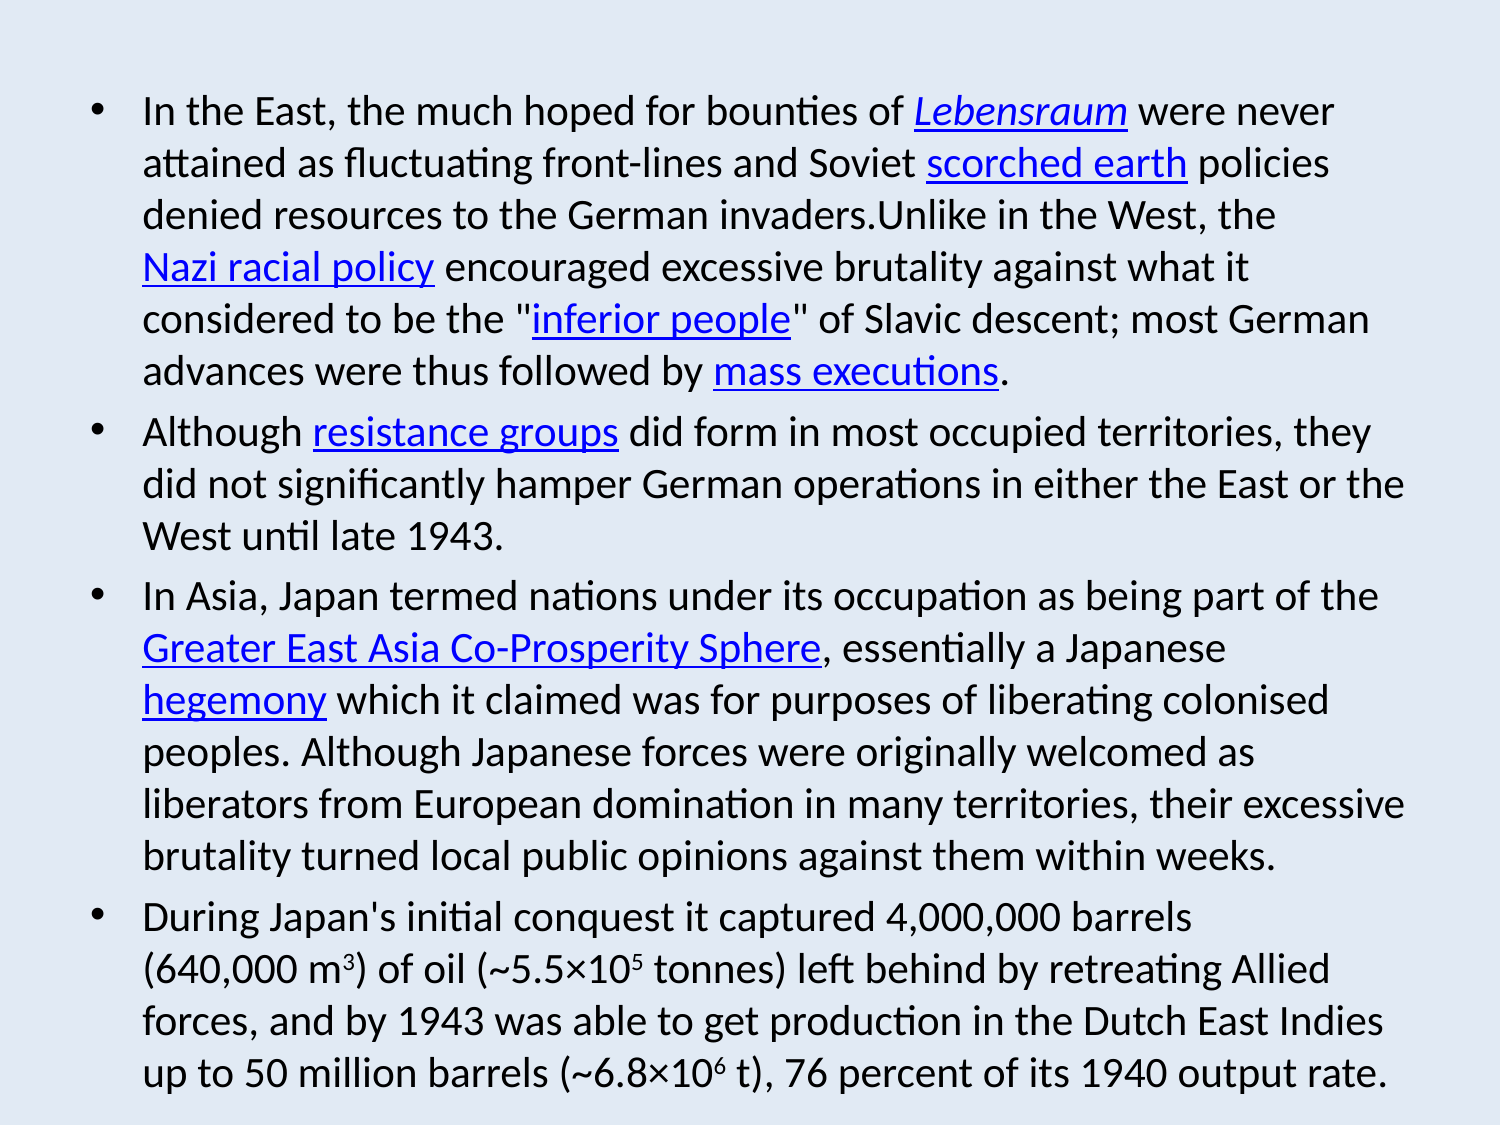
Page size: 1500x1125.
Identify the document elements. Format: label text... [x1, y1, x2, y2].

list In the East, the much hoped for bounties of Lebensraum were never attained as fluctuating front-lines and Soviet scorched earth policies denied resources to the German invaders.Unlike in the West, the Nazi racial policy encouraged excessive brutality against what it considered to be the "inferior people" of Slavic descent; most German advances were thus followed by mass executions. Although resistance groups did form in most occupied territories, they did not significantly hamper German operations in either the East or the West until late 1943. In Asia, Japan termed nations under its occupation as being part of the Greater East Asia Co-Prosperity Sphere, essentially a Japanese hegemony which it claimed was for purposes of liberating colonised peoples. Although Japanese forces were originally welcomed as liberators from European domination in many territories, their excessive brutality turned local public opinions against them within weeks. During Japan's initial conquest it captured 4,000,000 barrels (640,000 m3) of oil (~5.5×105 tonnes) left behind by retreating Allied forces, and by 1943 was able to get production in the Dutch East Indies up to 50 million barrels (~6.8×106 t), 76 percent of its 1940 output rate. [75, 75, 1425, 1125]
